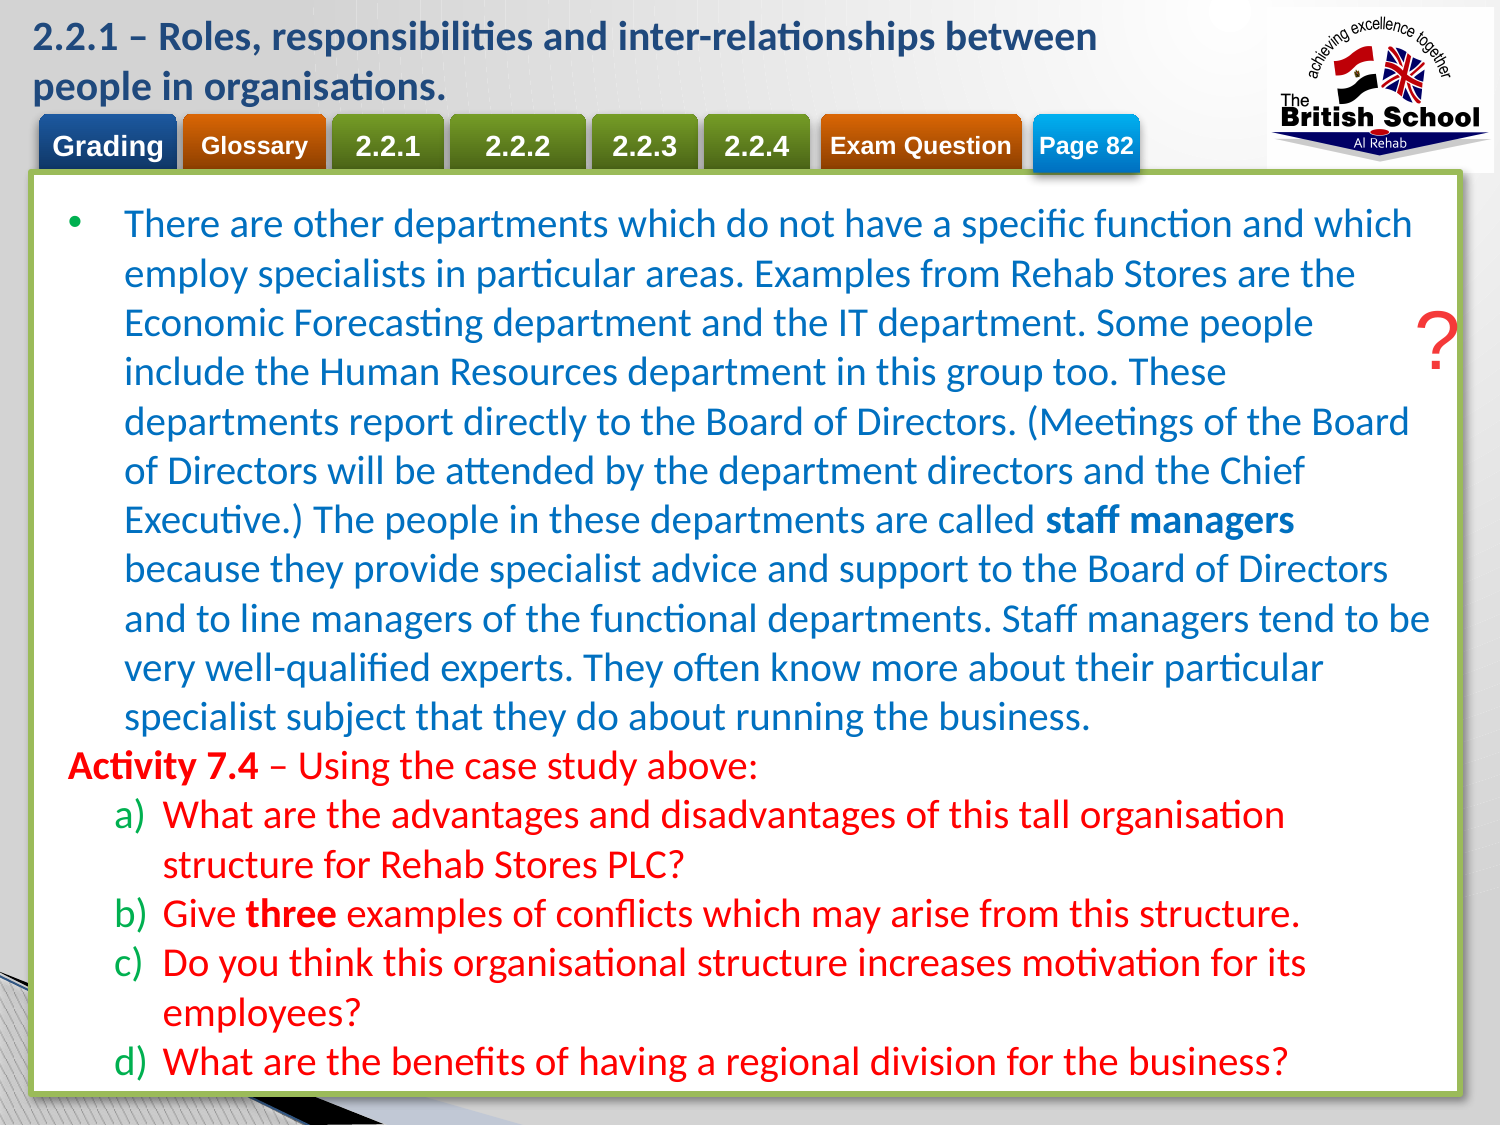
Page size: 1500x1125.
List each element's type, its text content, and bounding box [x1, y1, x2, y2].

text_box ? [1399, 278, 1459, 394]
title 2.2.1 – Roles, responsibilities and inter-relationships between people in organisations. [17, 7, 1235, 110]
picture [1267, 7, 1495, 173]
picture [281, 1114, 303, 1125]
text_box There are other departments which do not have a specific function and which employ specialists in particular areas. Examples from Rehab Stores are the Economic Forecasting department and the IT department. Some people include the Human Resources department in this group too. These departments report directly to the Board of Directors. (Meetings of the Board of Directors will be attended by the department directors and the Chief Executive.) The people in these departments are called staff managers because they provide specialist advice and support to the Board of Directors and to line managers of the functional departments. Staff managers tend to be very well-qualified experts. They often know more about their particular specialist subject that they do about running the business. Activity 7.4 – Using the case study above: What are the advantages and disadvantages of this tall organisation structure for Rehab Stores PLC? Give three examples of conflicts which may arise from this structure. Do you think this organisational structure increases motivation for its employees? What are the benefits of having a regional division for the business? [53, 189, 1447, 1091]
text_box Page 82 [1033, 114, 1140, 173]
